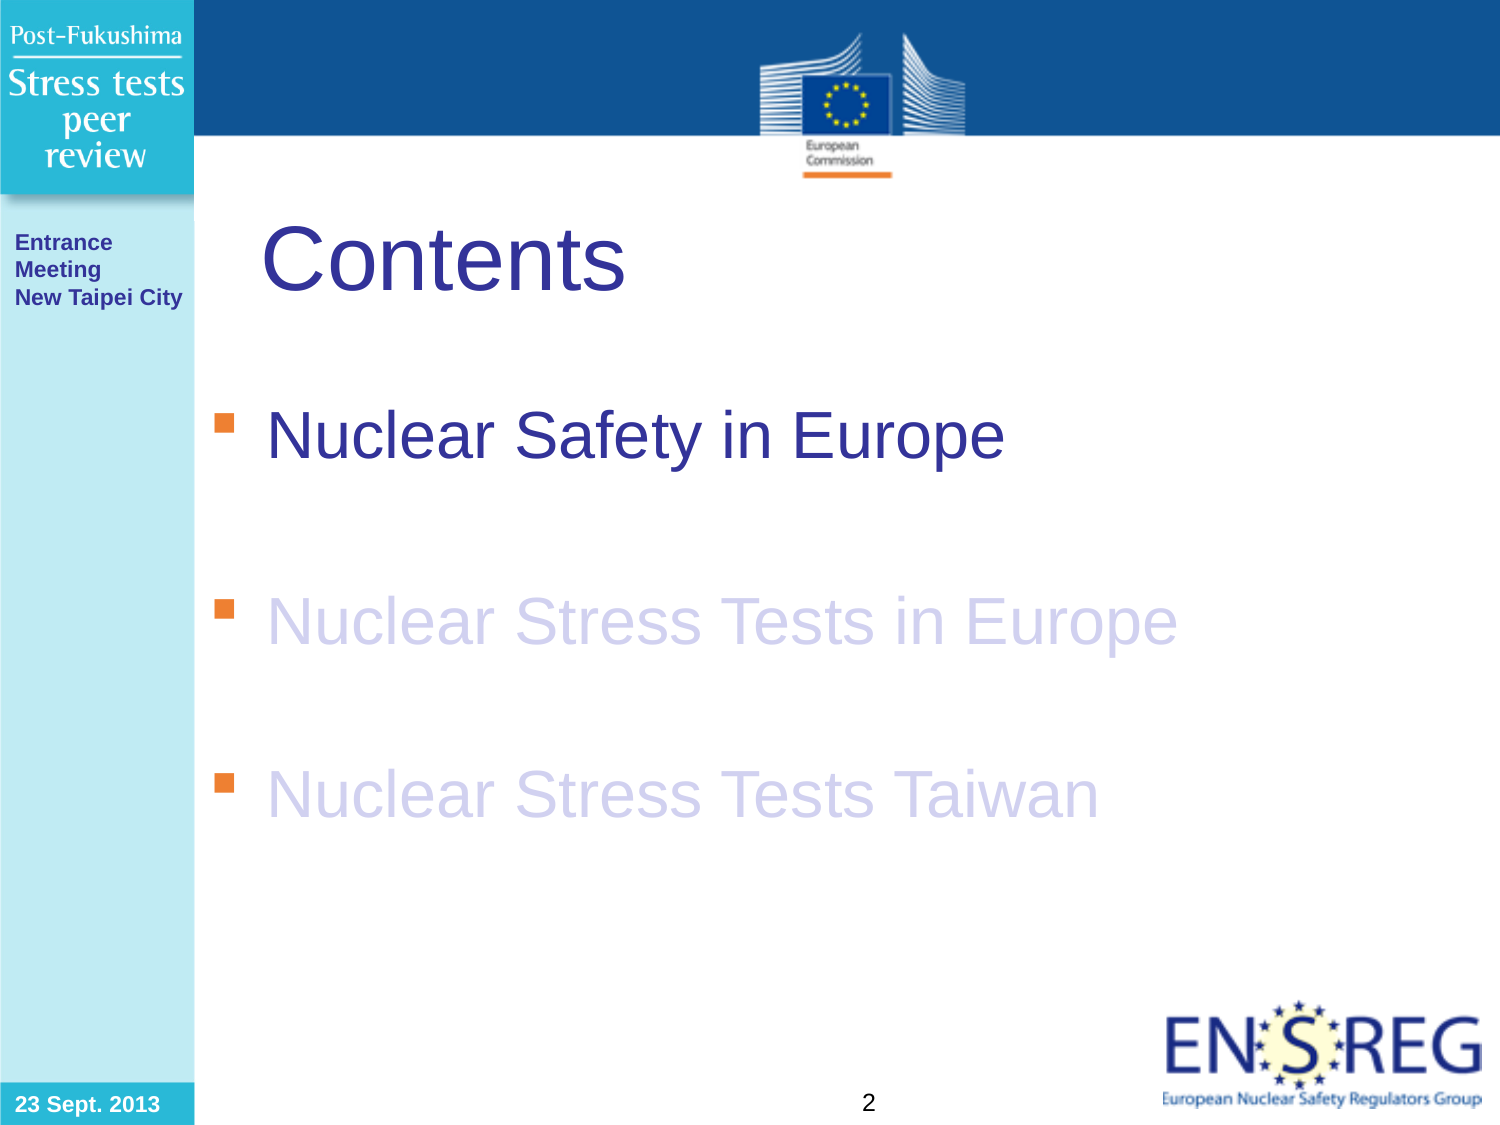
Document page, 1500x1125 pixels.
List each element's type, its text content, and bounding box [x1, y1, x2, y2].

title Contents [194, 229, 1500, 337]
picture [1163, 999, 1482, 1109]
picture [0, 0, 1500, 1125]
list Nuclear Safety in Europe Nuclear Stress Tests in Europe Nuclear Stress Tests Taiwan [194, 383, 1406, 984]
